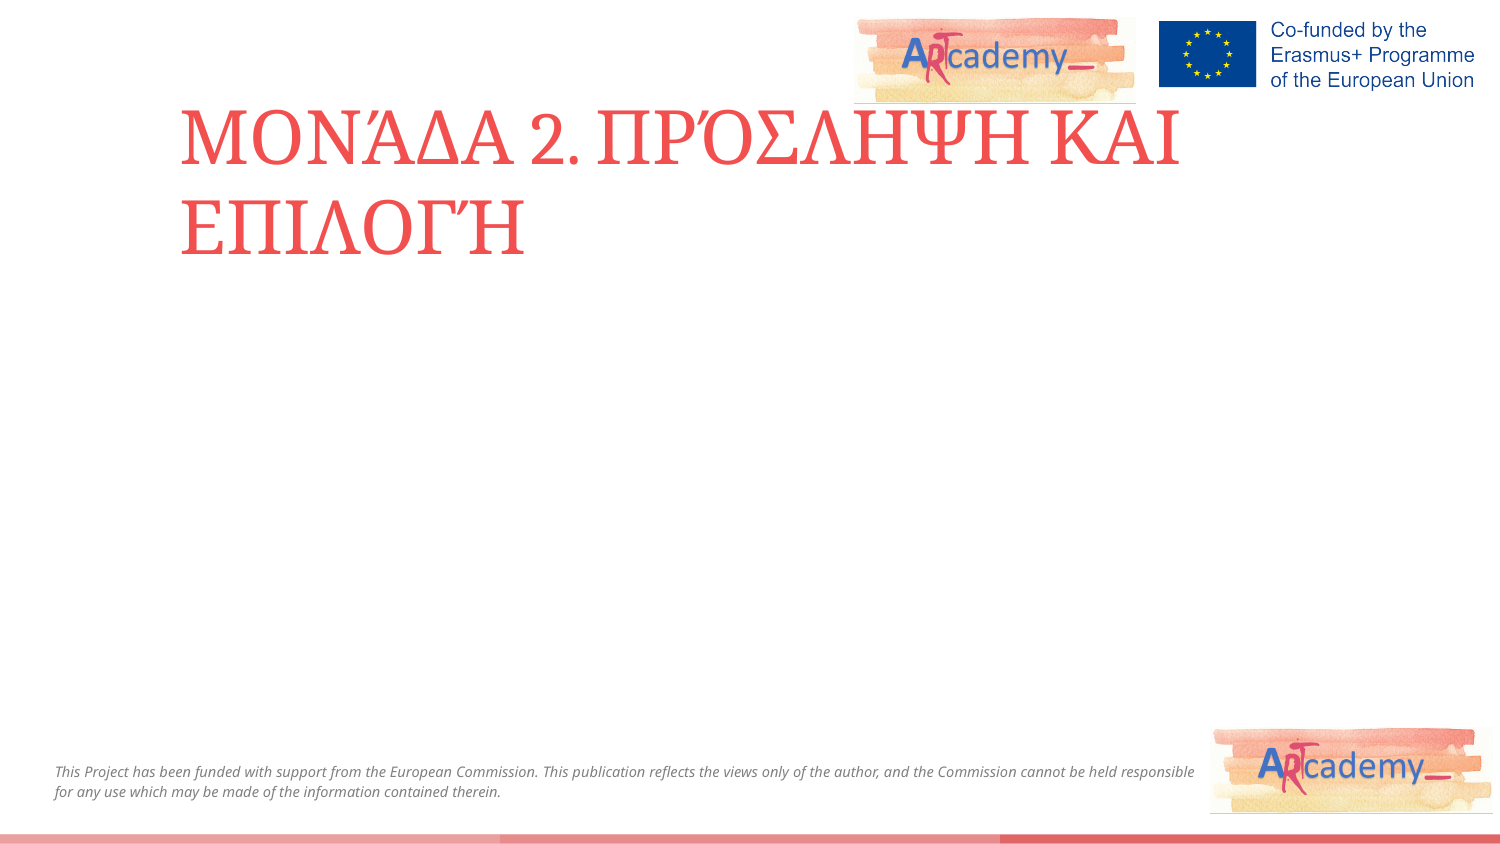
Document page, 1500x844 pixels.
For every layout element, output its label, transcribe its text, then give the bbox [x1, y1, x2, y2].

picture [854, 0, 1137, 134]
picture [1210, 709, 1493, 844]
title ΜΟΝΆΔΑ 2. ΠΡΌΣΛΗΨΗ ΚΑΙ ΕΠΙΛΟΓΉ [164, 167, 1336, 375]
text_box This Project has been funded with support from the European Commission. This publication reflects the views only of the author, and the Commission cannot be held responsible for any use which may be made of the information contained therein. [39, 754, 1205, 799]
picture [1158, 21, 1474, 91]
